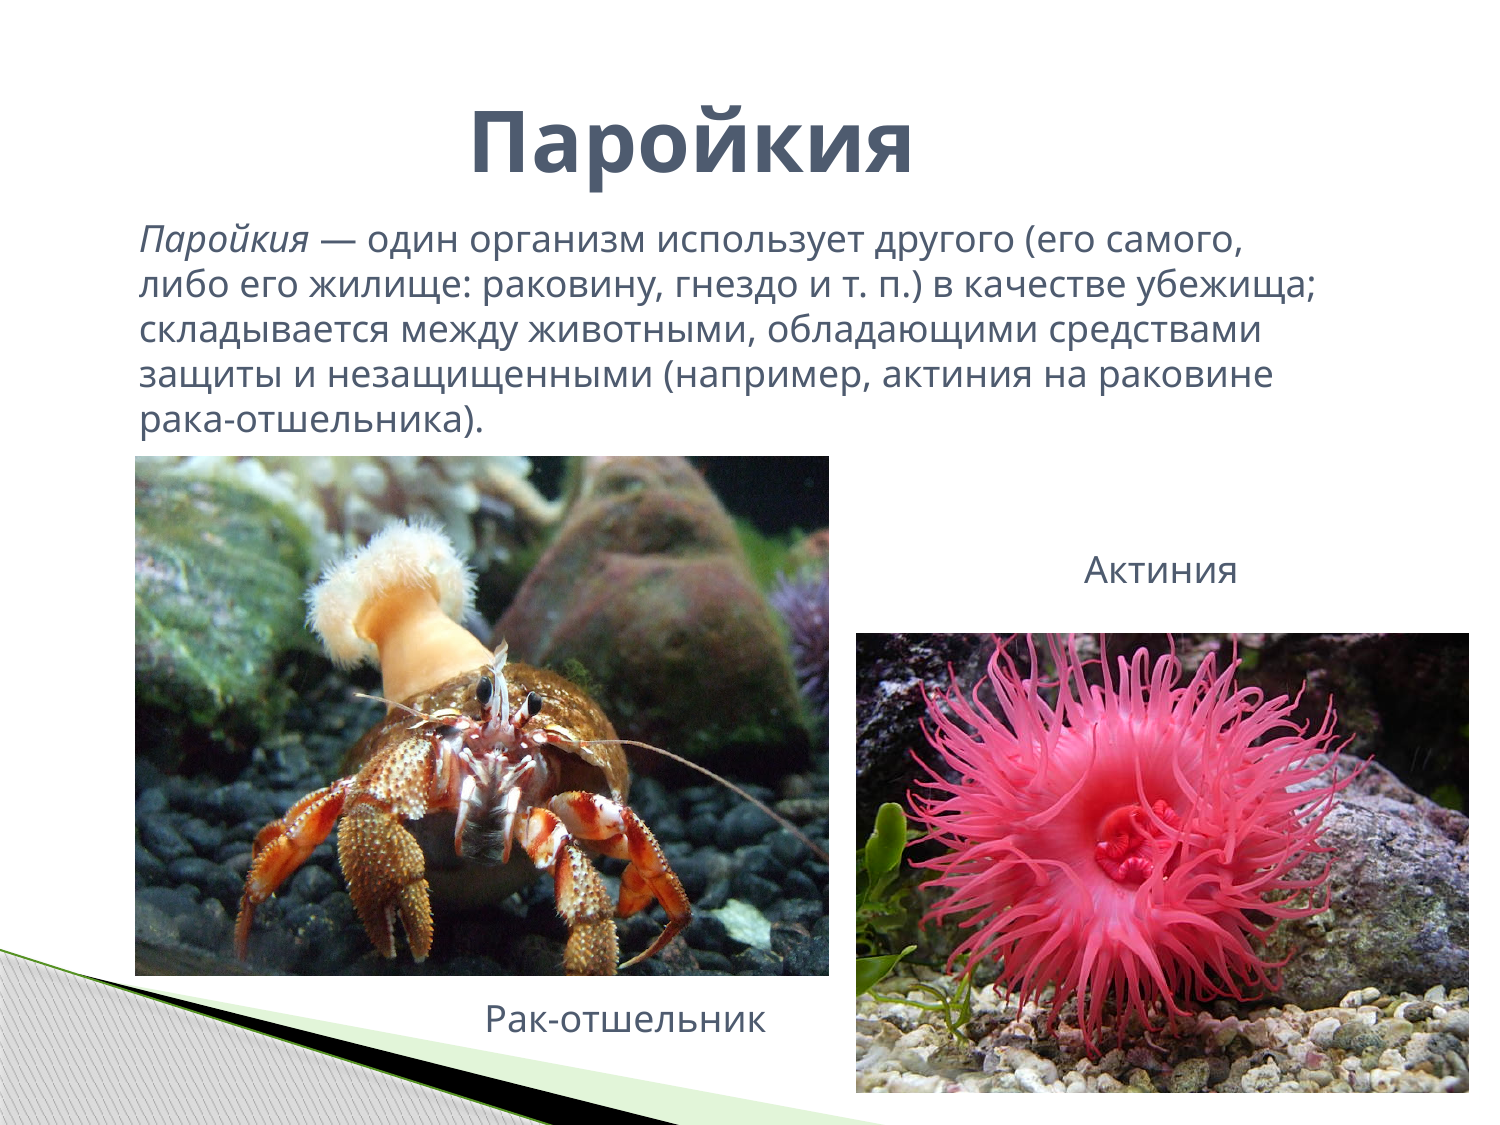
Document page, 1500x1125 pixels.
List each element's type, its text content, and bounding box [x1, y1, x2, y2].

picture [856, 633, 1469, 1093]
text_box Паройкия — один организм использует другого (его самого, либо его жилище: раковину, гнездо и т. п.) в качестве убежища; складывается между животными, обладающими средствами защиты и незащищенными (например, актиния на раковине рака-отшельника). [123, 233, 1341, 448]
picture [135, 455, 829, 977]
text_box Рак-отшельник [469, 989, 782, 1048]
text_box Актиния [1069, 538, 1254, 599]
title Паройкия [75, 45, 1425, 233]
